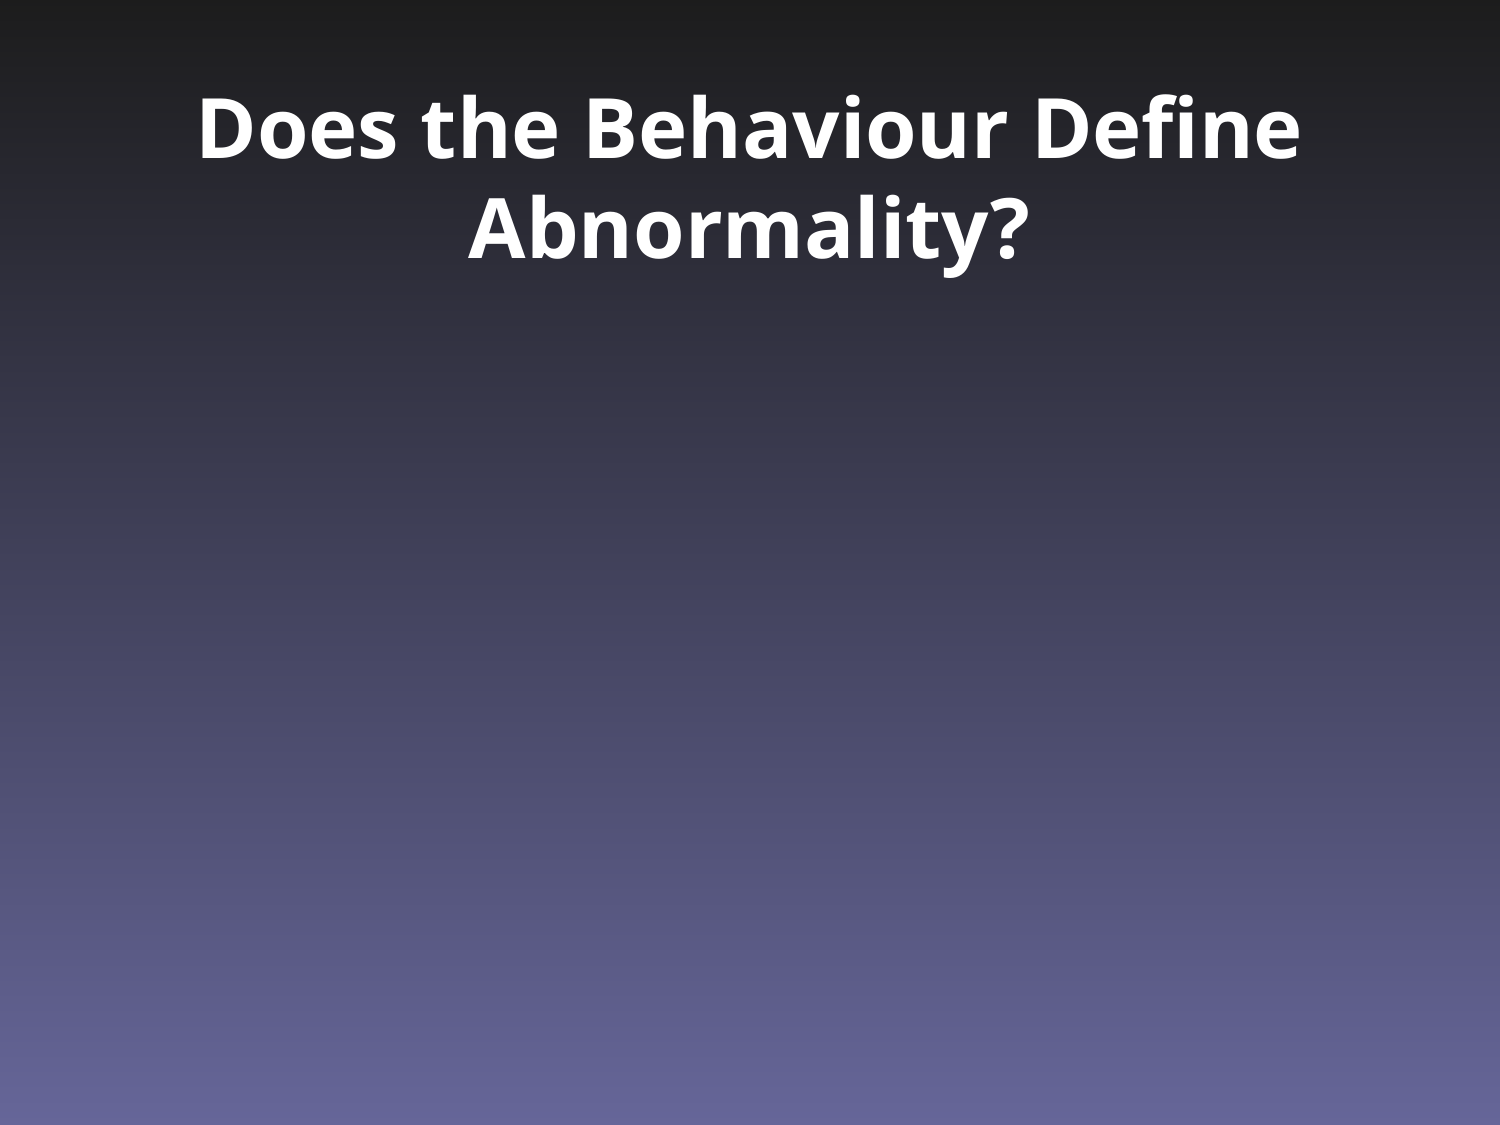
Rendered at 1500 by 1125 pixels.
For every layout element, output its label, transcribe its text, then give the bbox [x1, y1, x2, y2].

title Does the Behaviour Define Abnormality? [74, 62, 1426, 288]
